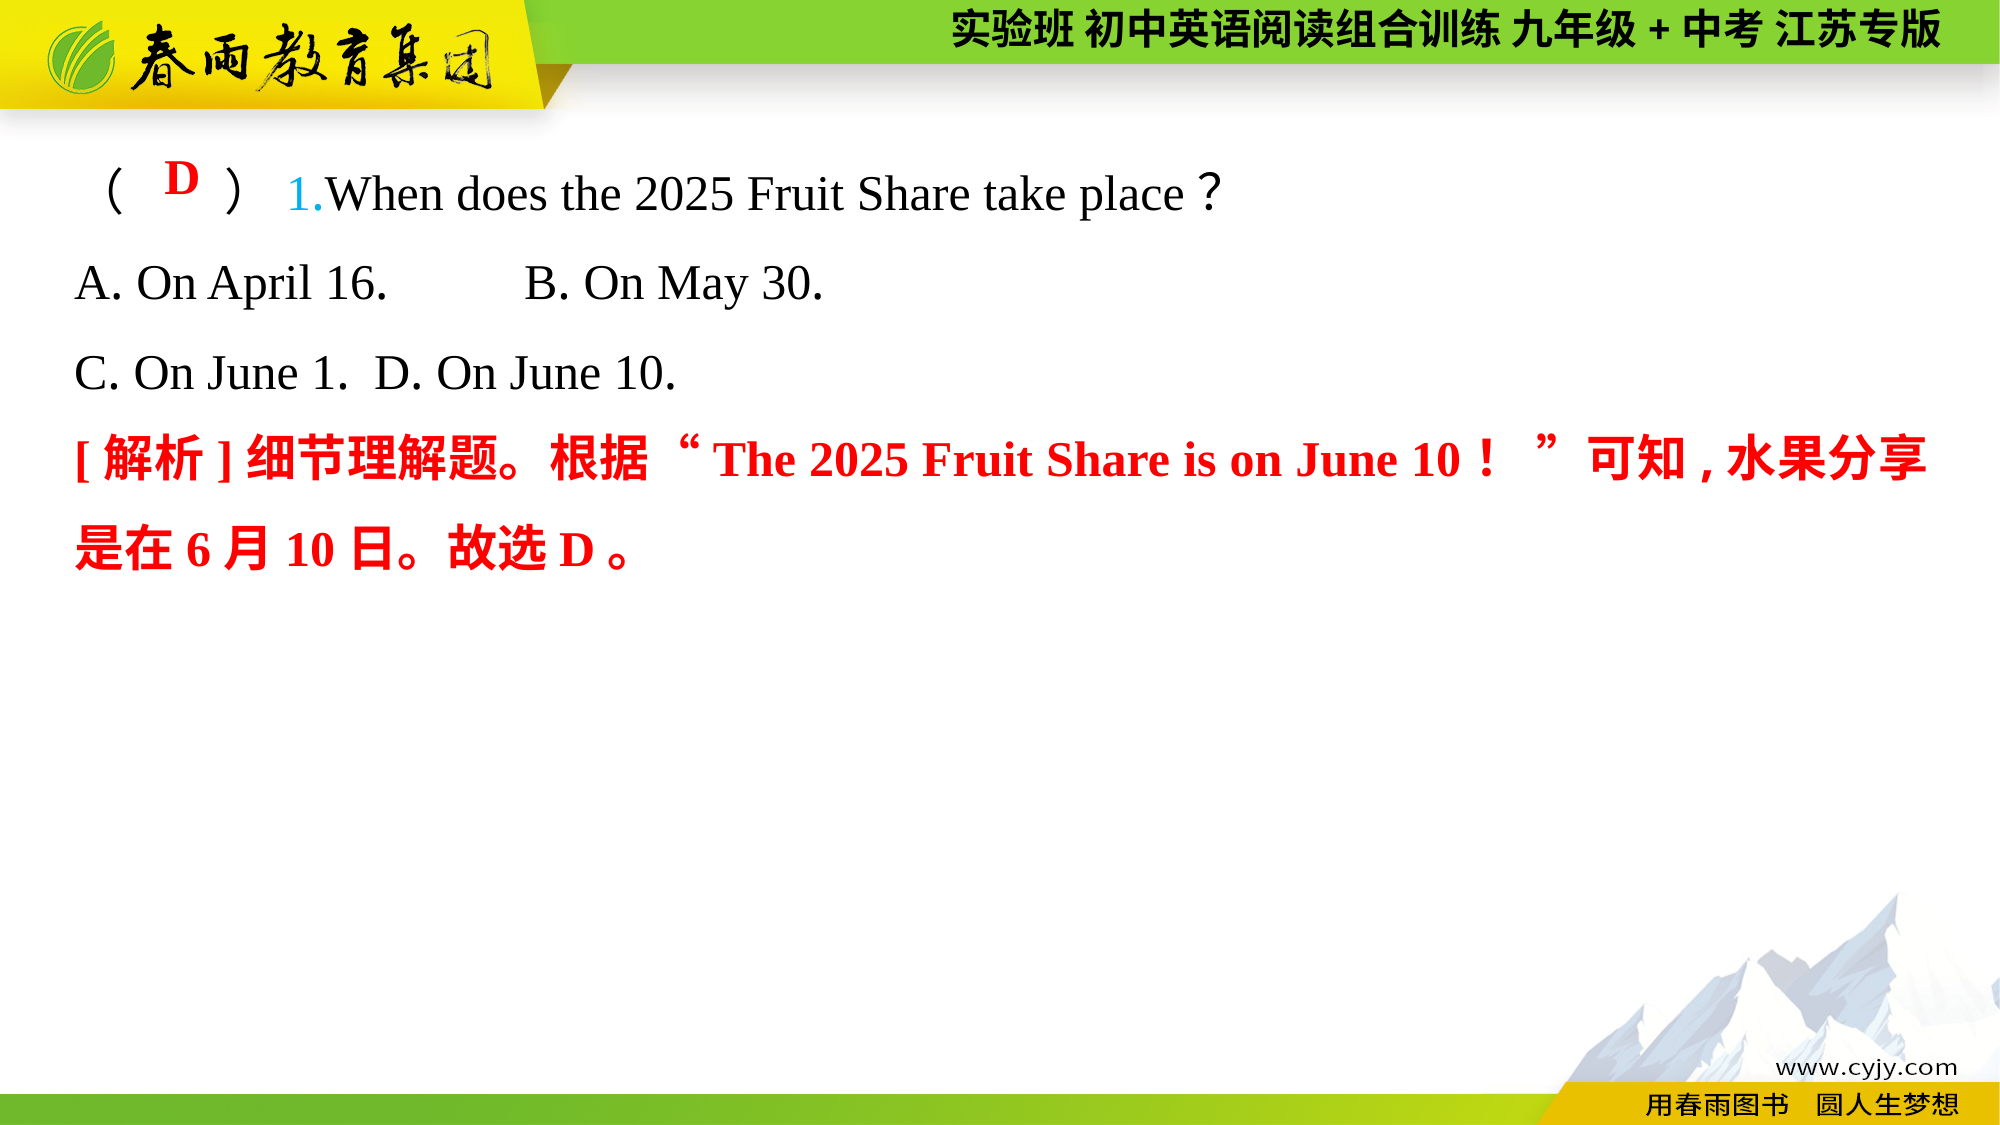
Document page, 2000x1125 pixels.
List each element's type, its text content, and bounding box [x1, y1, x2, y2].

list （ ）1.When does the 2025 Fruit Share take place？ A. On April 16. B. On May 30. C. On June 1. D. On June 10. [59, 122, 1944, 388]
text_box D [149, 137, 216, 213]
picture [0, 0, 2000, 1125]
text_box [解析]细节理解题。根据“The 2025 Fruit Share is on June 10！ ”可知,水果分享是在6月10日。故选D。 [59, 388, 1944, 584]
